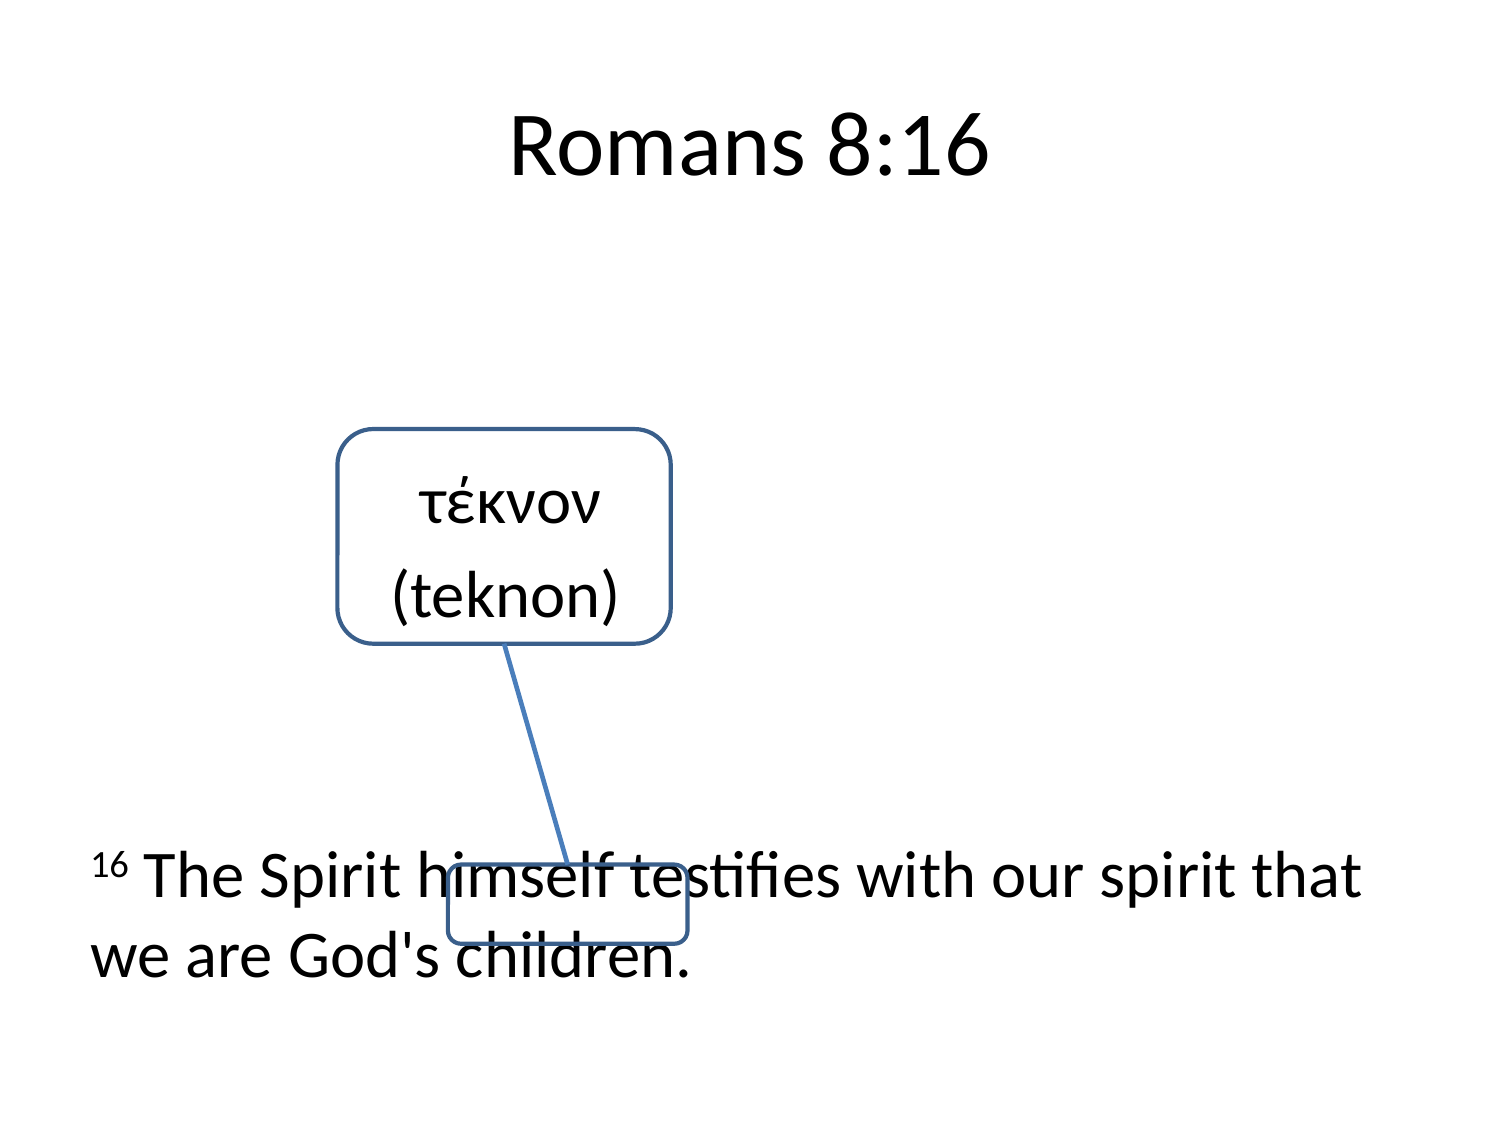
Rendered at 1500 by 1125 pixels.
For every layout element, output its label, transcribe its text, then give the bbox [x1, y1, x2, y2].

text_box [335, 426, 673, 646]
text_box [503, 643, 568, 865]
text_box [445, 862, 690, 946]
list τέκνον (teknon) 16 The Spirit himself testifies with our spirit that we are God's children. [75, 262, 1425, 1005]
title Romans 8:16 [75, 45, 1425, 233]
